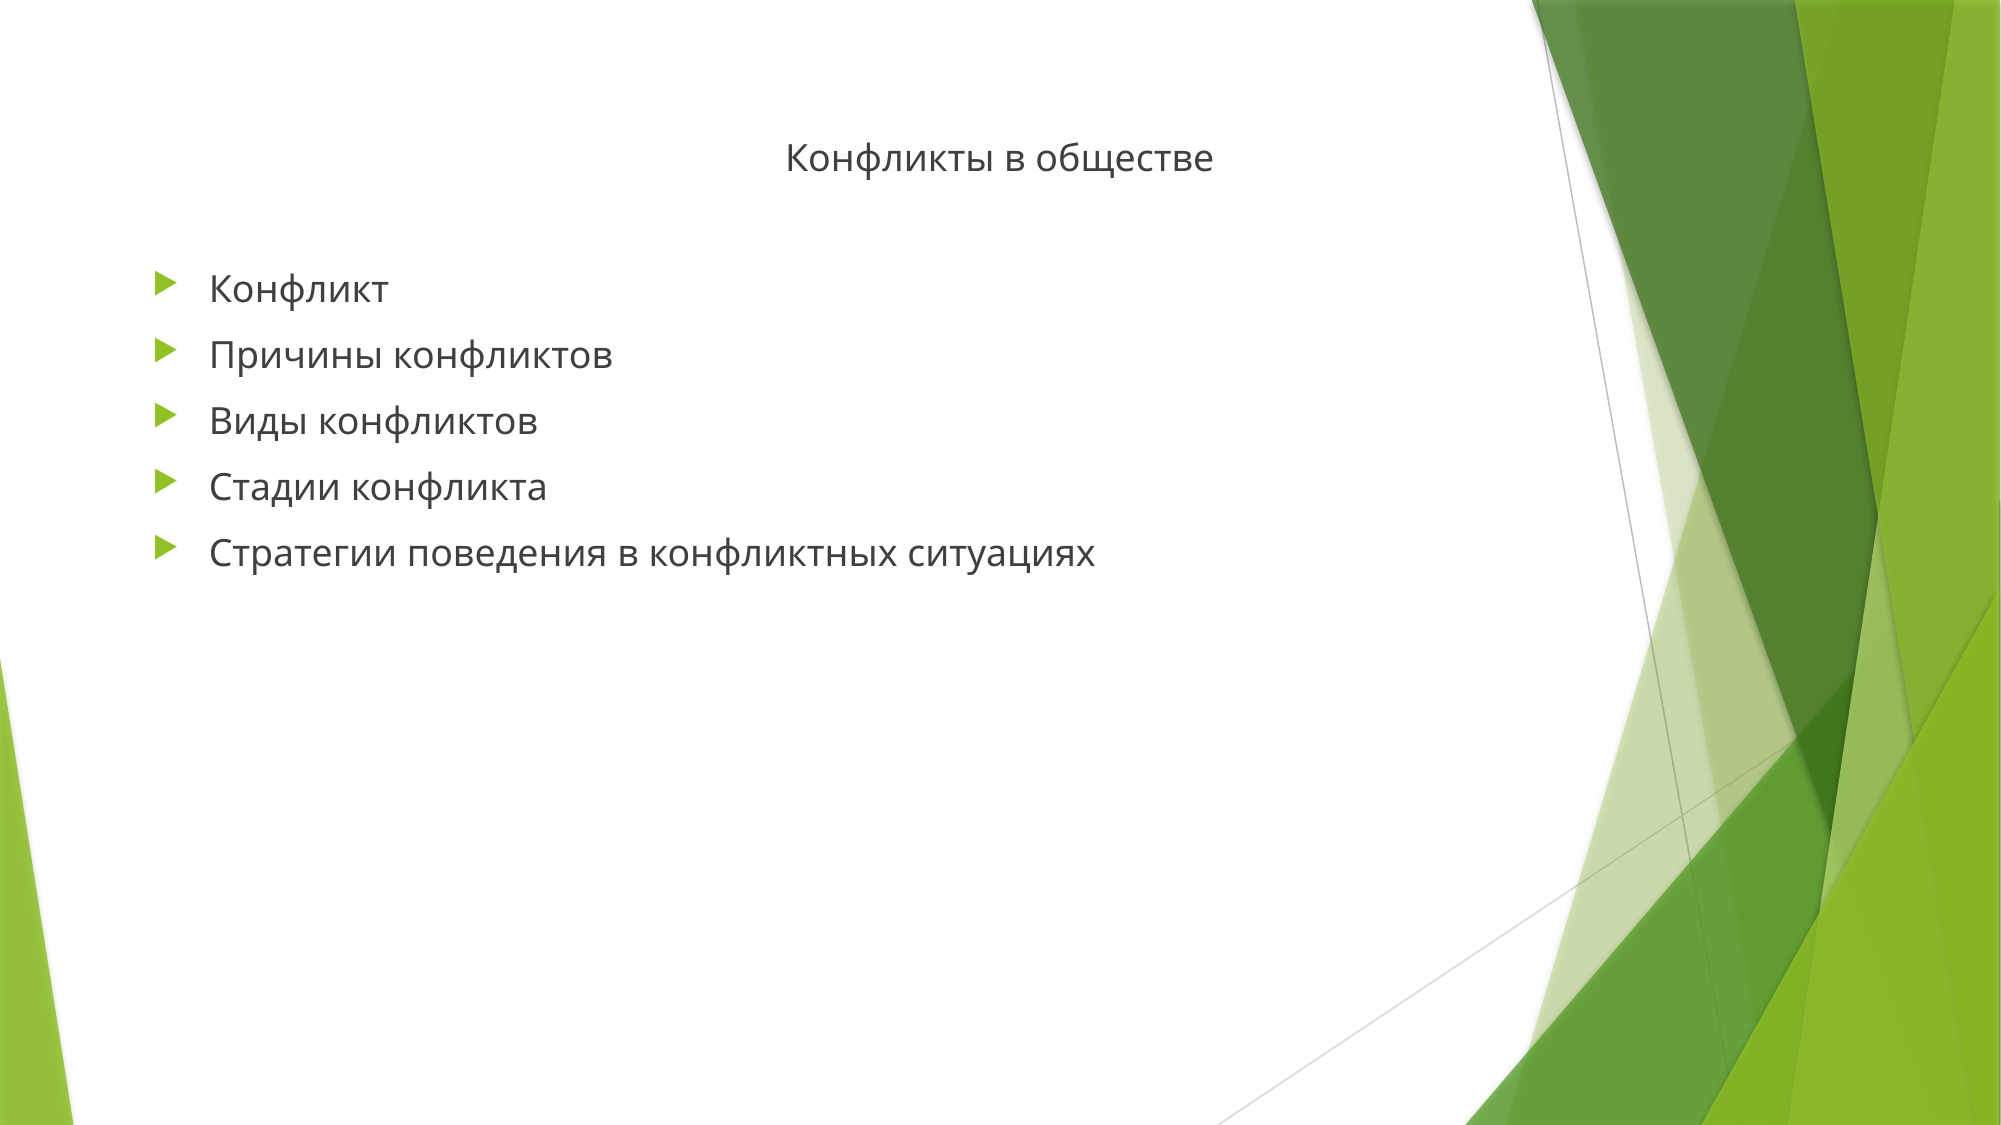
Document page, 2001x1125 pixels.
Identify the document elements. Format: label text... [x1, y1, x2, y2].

list Конфликты в обществе Конфликт Причины конфликтов Виды конфликтов Стадии конфликта Стратегии поведения в конфликтных ситуациях [137, 60, 1863, 1084]
